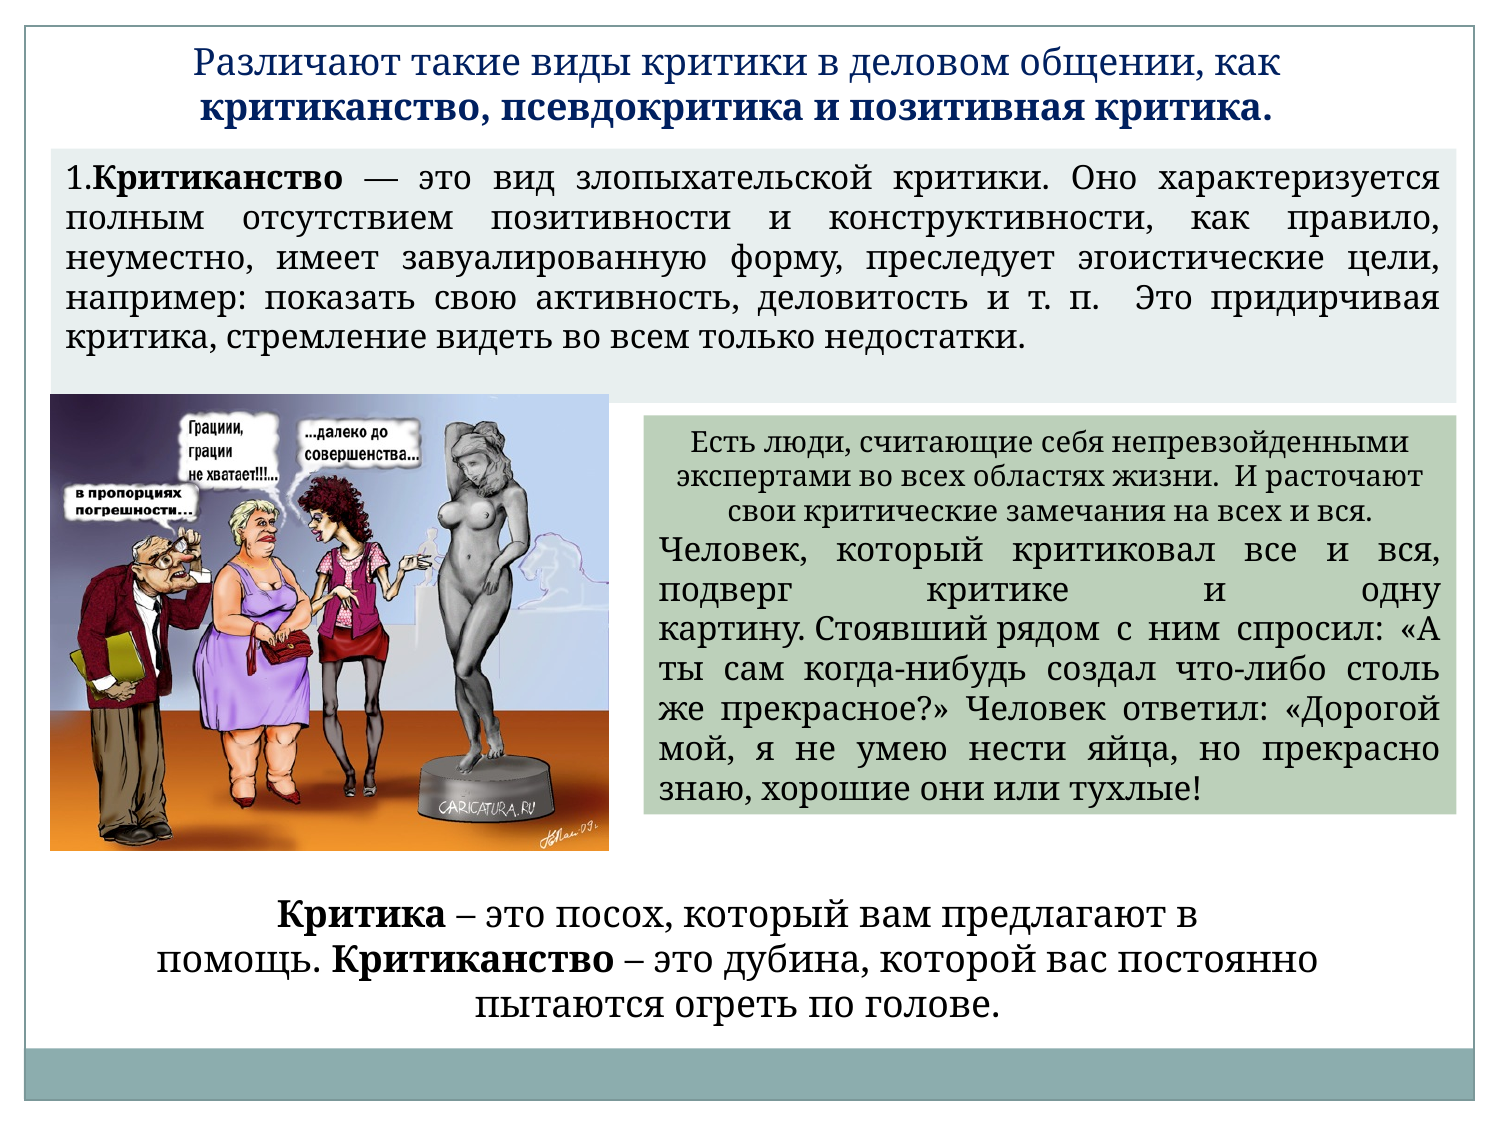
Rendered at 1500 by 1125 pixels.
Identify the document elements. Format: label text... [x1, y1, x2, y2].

text_box Есть люди, считающие себя непревзойденными экспертами во всех областях жизни. И расточают свои критические замечания на всех и вся. Человек, который критиковал все и вся, подверг критике и одну картину. Стоявший рядом с ним спросил: «А ты сам когда-нибудь создал что-либо столь же прекрасное?» Человек ответил: «Дорогой мой, я не умею нести яйца, но прекрасно знаю, хорошие они или тухлые! [643, 415, 1457, 815]
text_box 1.Критиканство — это вид злопыхательской критики. Оно характеризуется полным отсутствием позитивности и конструктивности, как правило, неуместно, имеет завуалированную форму, преследует эгоистические цели, например: показать свою активность, деловитость и т. п. Это придирчивая критика, стремление видеть во всем только недостатки. [50, 148, 1457, 403]
text_box Критика – это посох, который вам предлагают в помощь. Критиканство – это дубина, которой вас постоянно пытаются огреть по голове. [76, 882, 1400, 1033]
text_box Различают такие виды критики в деловом общении, как критиканство, псевдокритика и позитивная критика. [52, 30, 1423, 136]
picture [50, 394, 609, 851]
